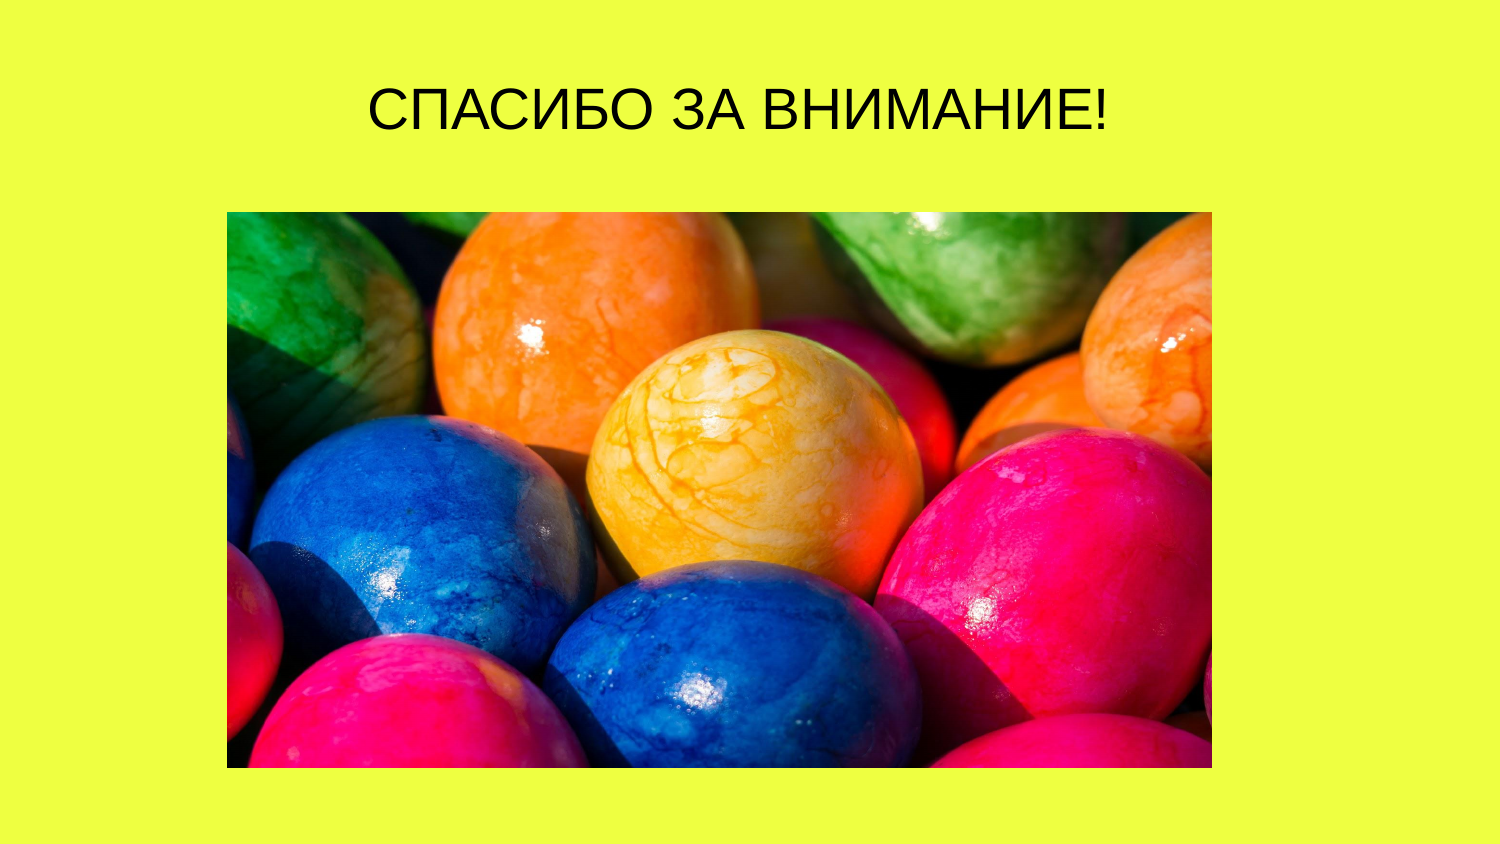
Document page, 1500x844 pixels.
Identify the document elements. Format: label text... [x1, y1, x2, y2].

picture [227, 211, 1213, 768]
title СПАСИБО ЗА ВНИМАНИЕ! [352, 55, 1148, 168]
